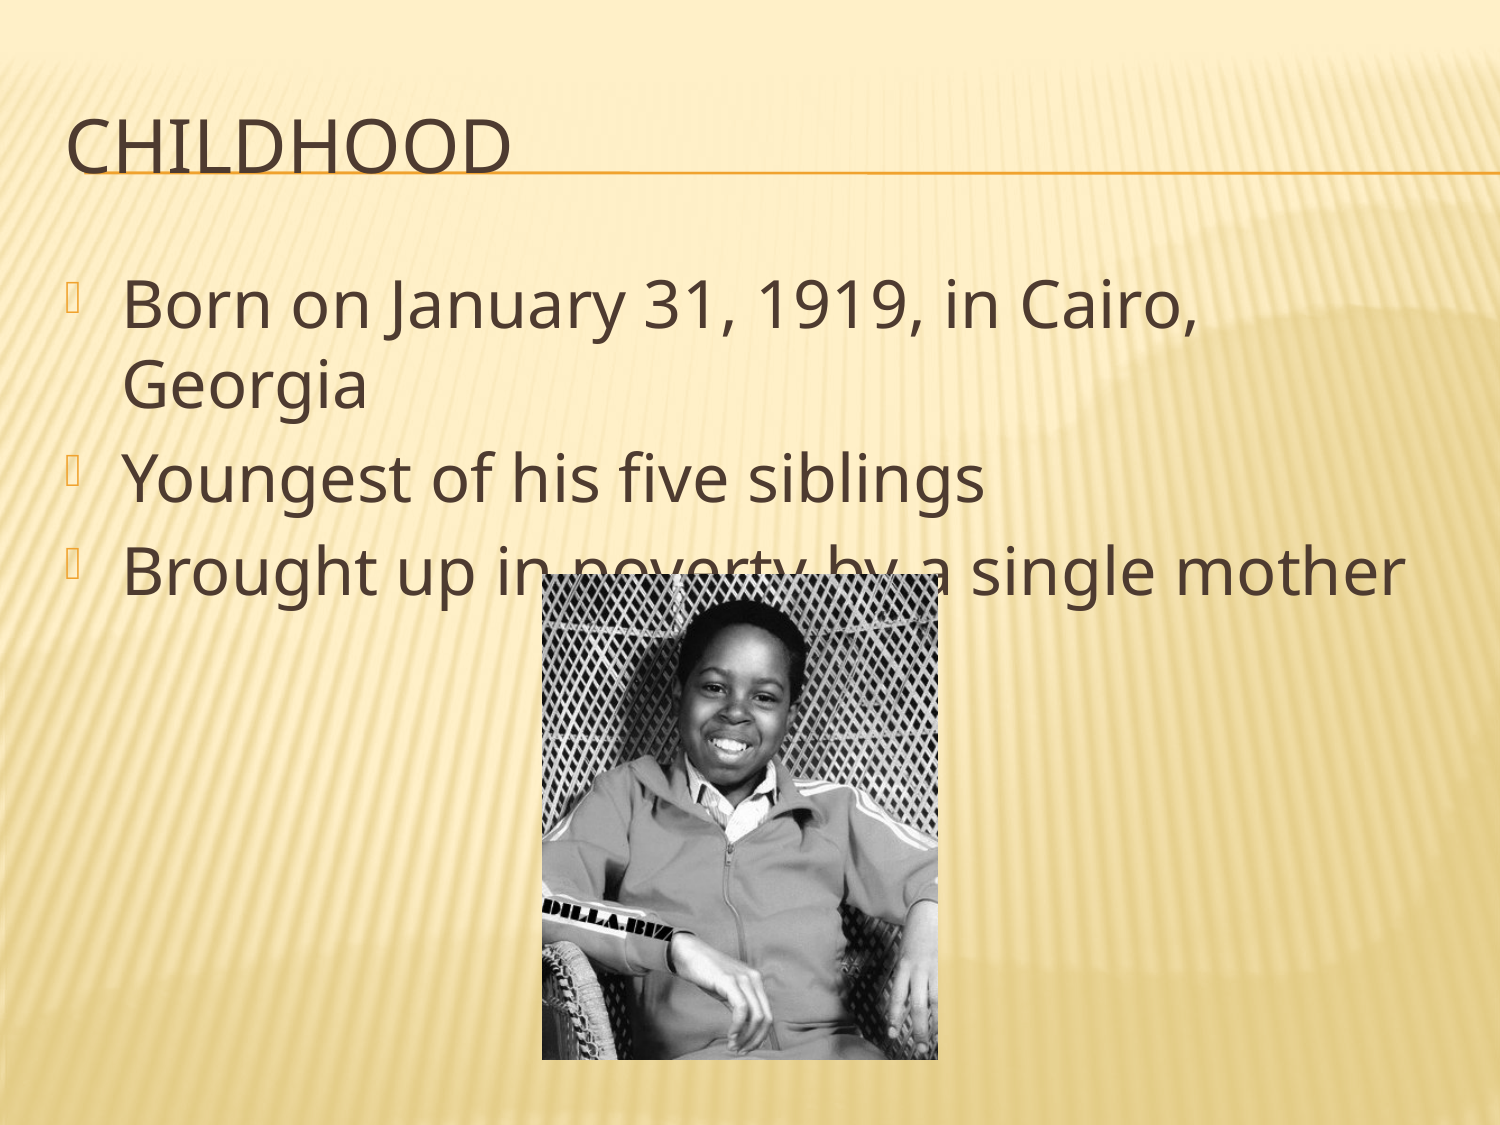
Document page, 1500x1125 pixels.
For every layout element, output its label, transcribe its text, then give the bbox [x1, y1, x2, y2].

list Born on January 31, 1919, in Cairo, Georgia Youngest of his five siblings Brought up in poverty by a single mother [50, 254, 1475, 998]
picture [541, 574, 938, 1061]
title Childhood [50, 75, 1475, 213]
